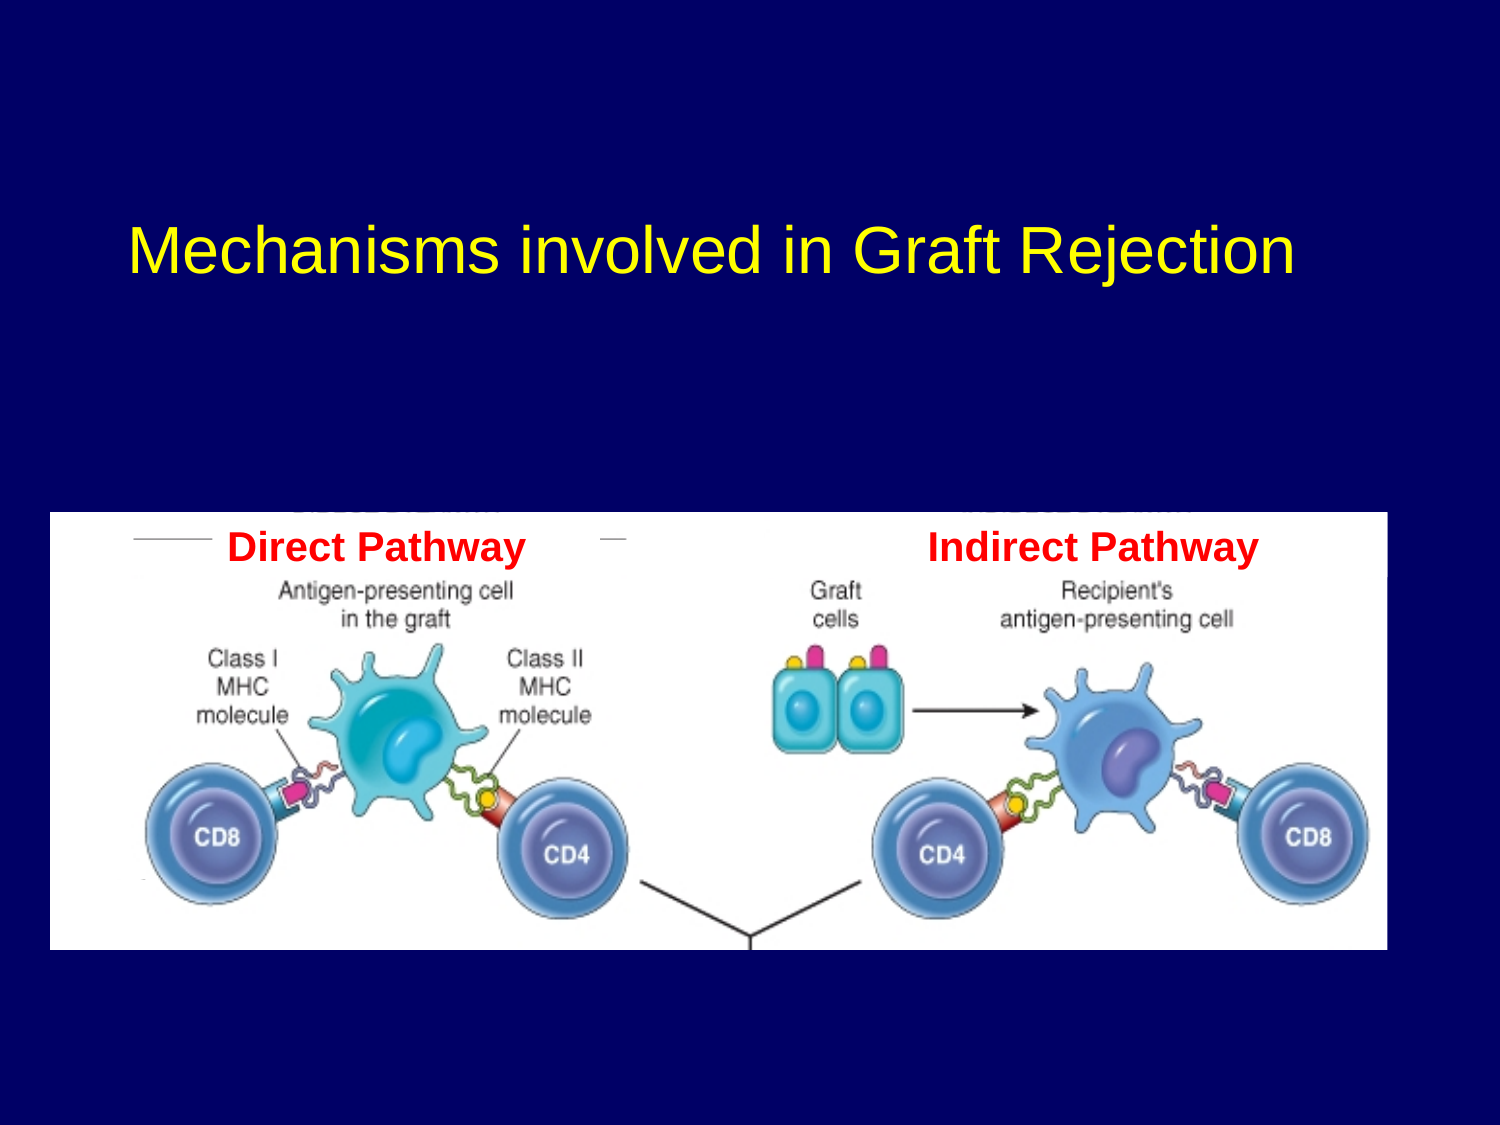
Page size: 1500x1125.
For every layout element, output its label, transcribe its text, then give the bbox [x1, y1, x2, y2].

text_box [49, 512, 1388, 951]
text_box Mechanisms involved in Graft Rejection [112, 199, 1331, 295]
